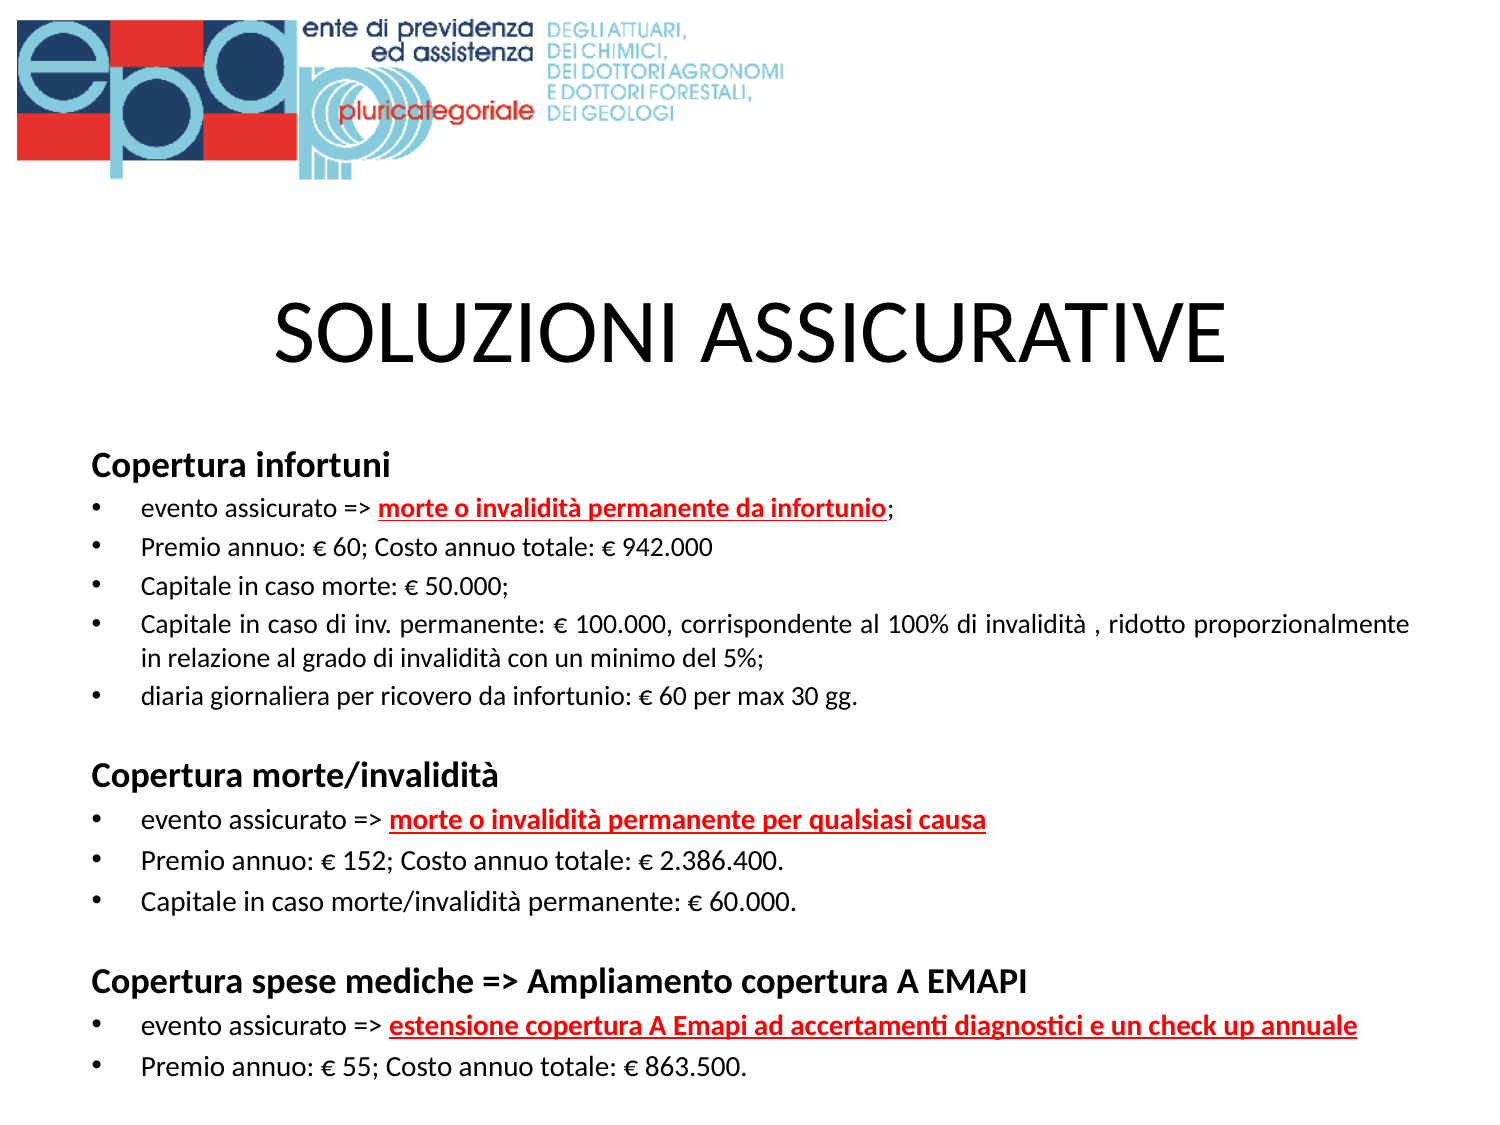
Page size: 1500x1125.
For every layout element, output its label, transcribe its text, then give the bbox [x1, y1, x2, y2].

title SOLUZIONI ASSICURATIVE [76, 231, 1427, 420]
picture [17, 18, 792, 182]
list Copertura infortuni evento assicurato => morte o invalidità permanente da infortunio; Premio annuo: € 60; Costo annuo totale: € 942.000 Capitale in caso morte: € 50.000; Capitale in caso di inv. permanente: € 100.000, corrispondente al 100% di invalidità , ridotto proporzionalmente in relazione al grado di invalidità con un minimo del 5%; diaria giornaliera per ricovero da infortunio: € 60 per max 30 gg. Copertura morte/invalidità evento assicurato => morte o invalidità permanente per qualsiasi causa Premio annuo: € 152; Costo annuo totale: € 2.386.400. Capitale in caso morte/invalidità permanente: € 60.000. Copertura spese mediche => Ampliamento copertura A EMAPI evento assicurato => estensione copertura A Emapi ad accertamenti diagnostici e un check up annuale Premio annuo: € 55; Costo annuo totale: € 863.500. [76, 432, 1427, 1106]
